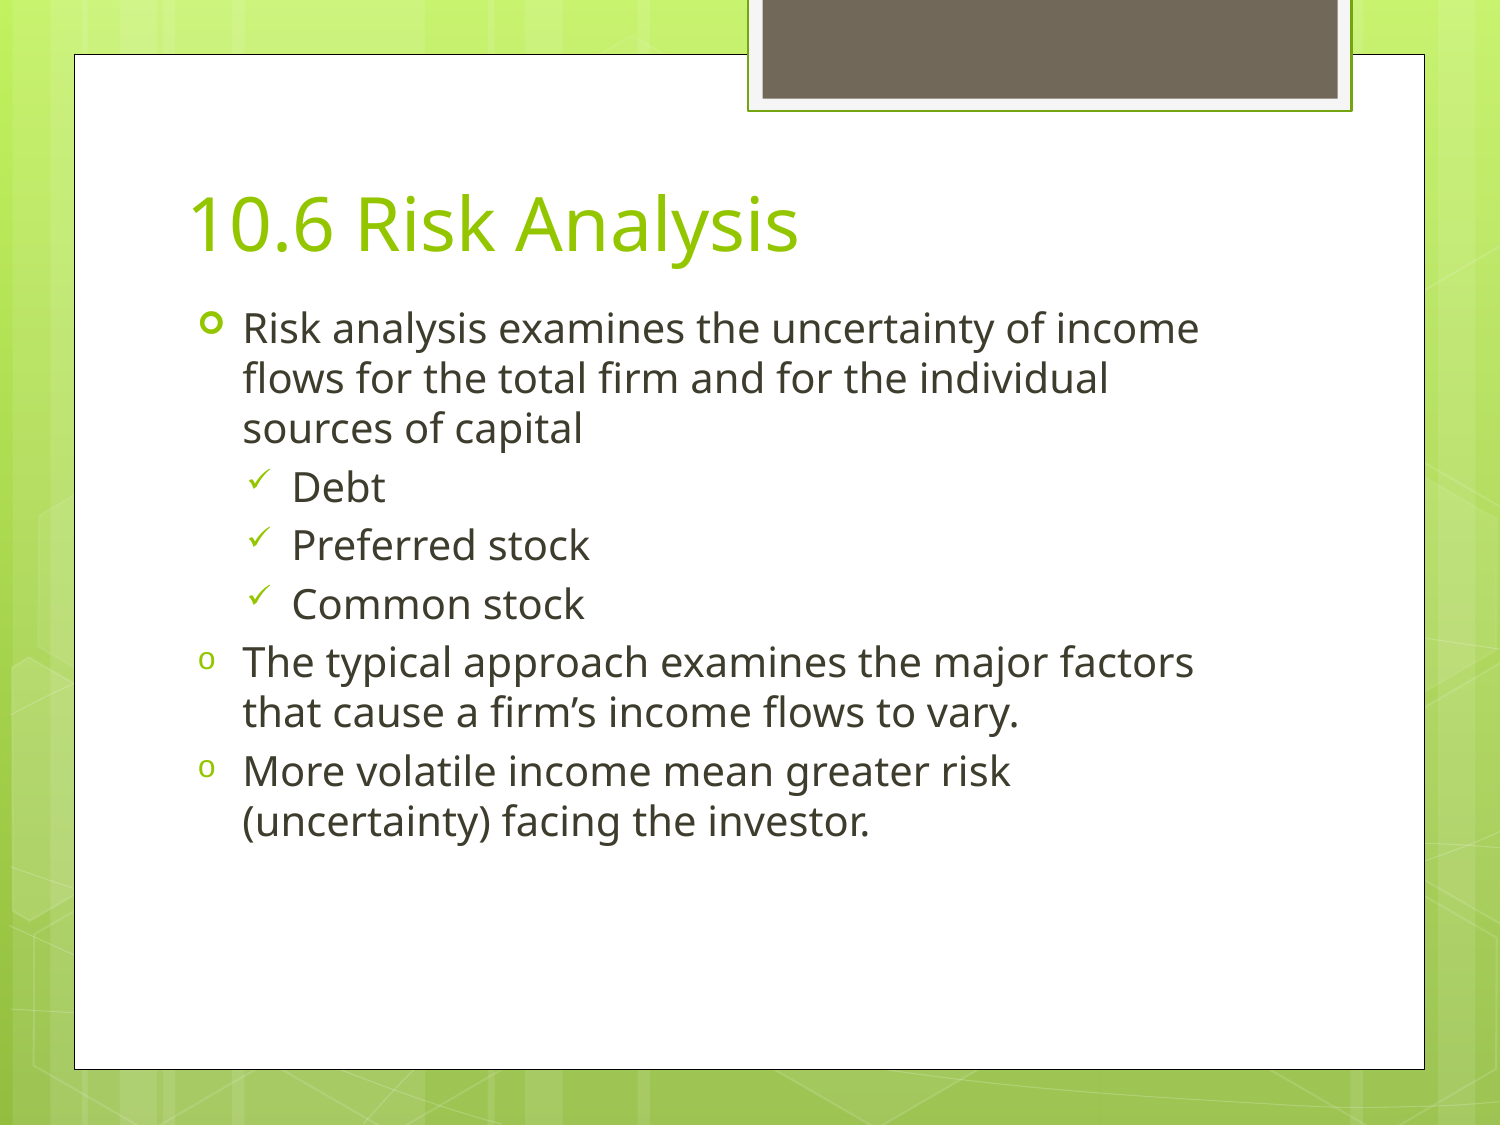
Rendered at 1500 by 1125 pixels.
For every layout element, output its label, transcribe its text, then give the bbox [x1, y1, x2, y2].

list Risk analysis examines the uncertainty of income flows for the total firm and for the individual sources of capital Debt Preferred stock Common stock The typical approach examines the major factors that cause a firm’s income flows to vary. More volatile income mean greater risk (uncertainty) facing the investor. [171, 294, 1283, 957]
title 10.6 Risk Analysis [171, 168, 1324, 274]
